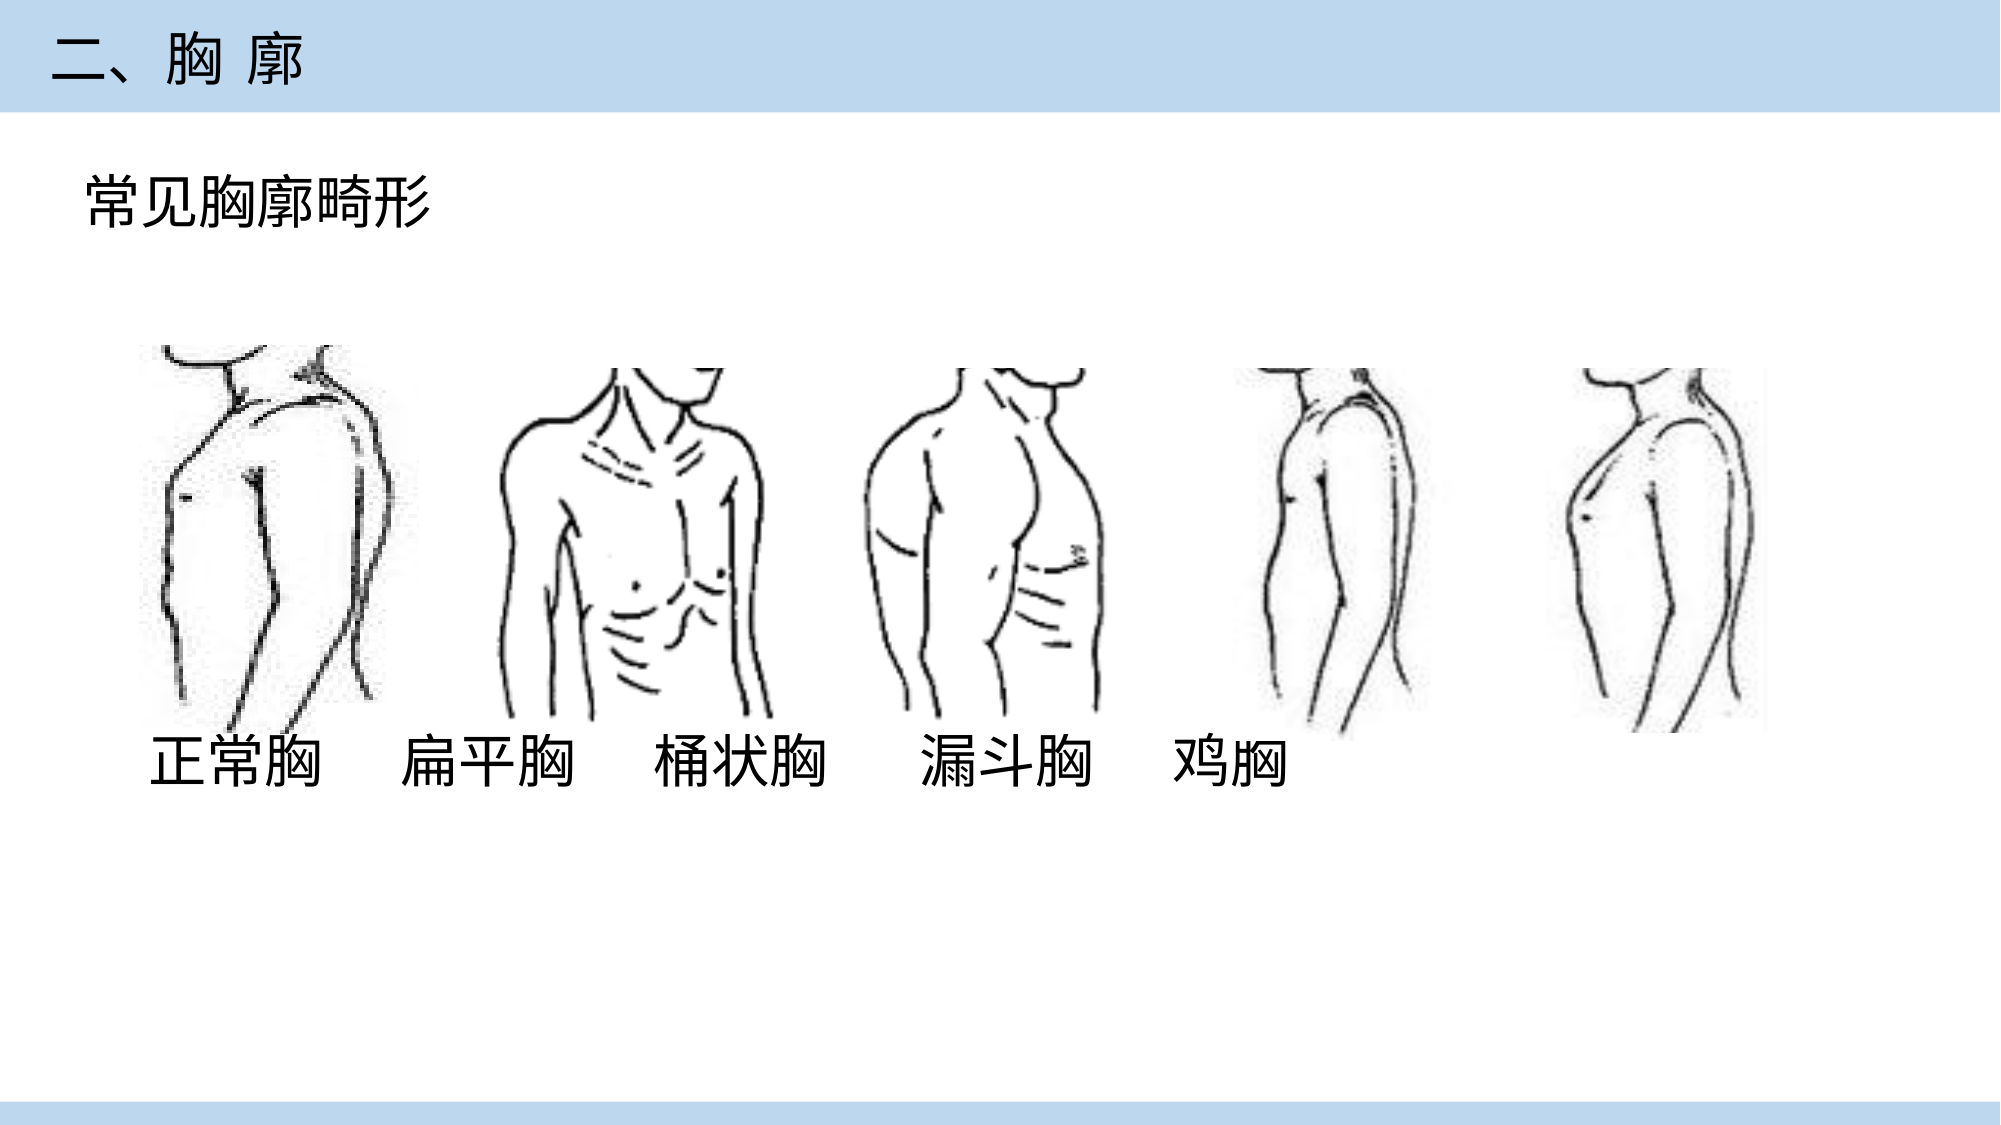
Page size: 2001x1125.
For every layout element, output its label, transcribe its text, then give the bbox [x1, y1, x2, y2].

picture [1540, 368, 1768, 733]
text_box 二、胸 廓 [37, 15, 508, 98]
picture [844, 368, 1134, 734]
picture [489, 368, 794, 734]
list 常见胸廓畸形 正常胸 扁平胸 桶状胸 漏斗胸 鸡胸 [67, 157, 1971, 1046]
picture [104, 345, 419, 734]
picture [1230, 368, 1468, 741]
